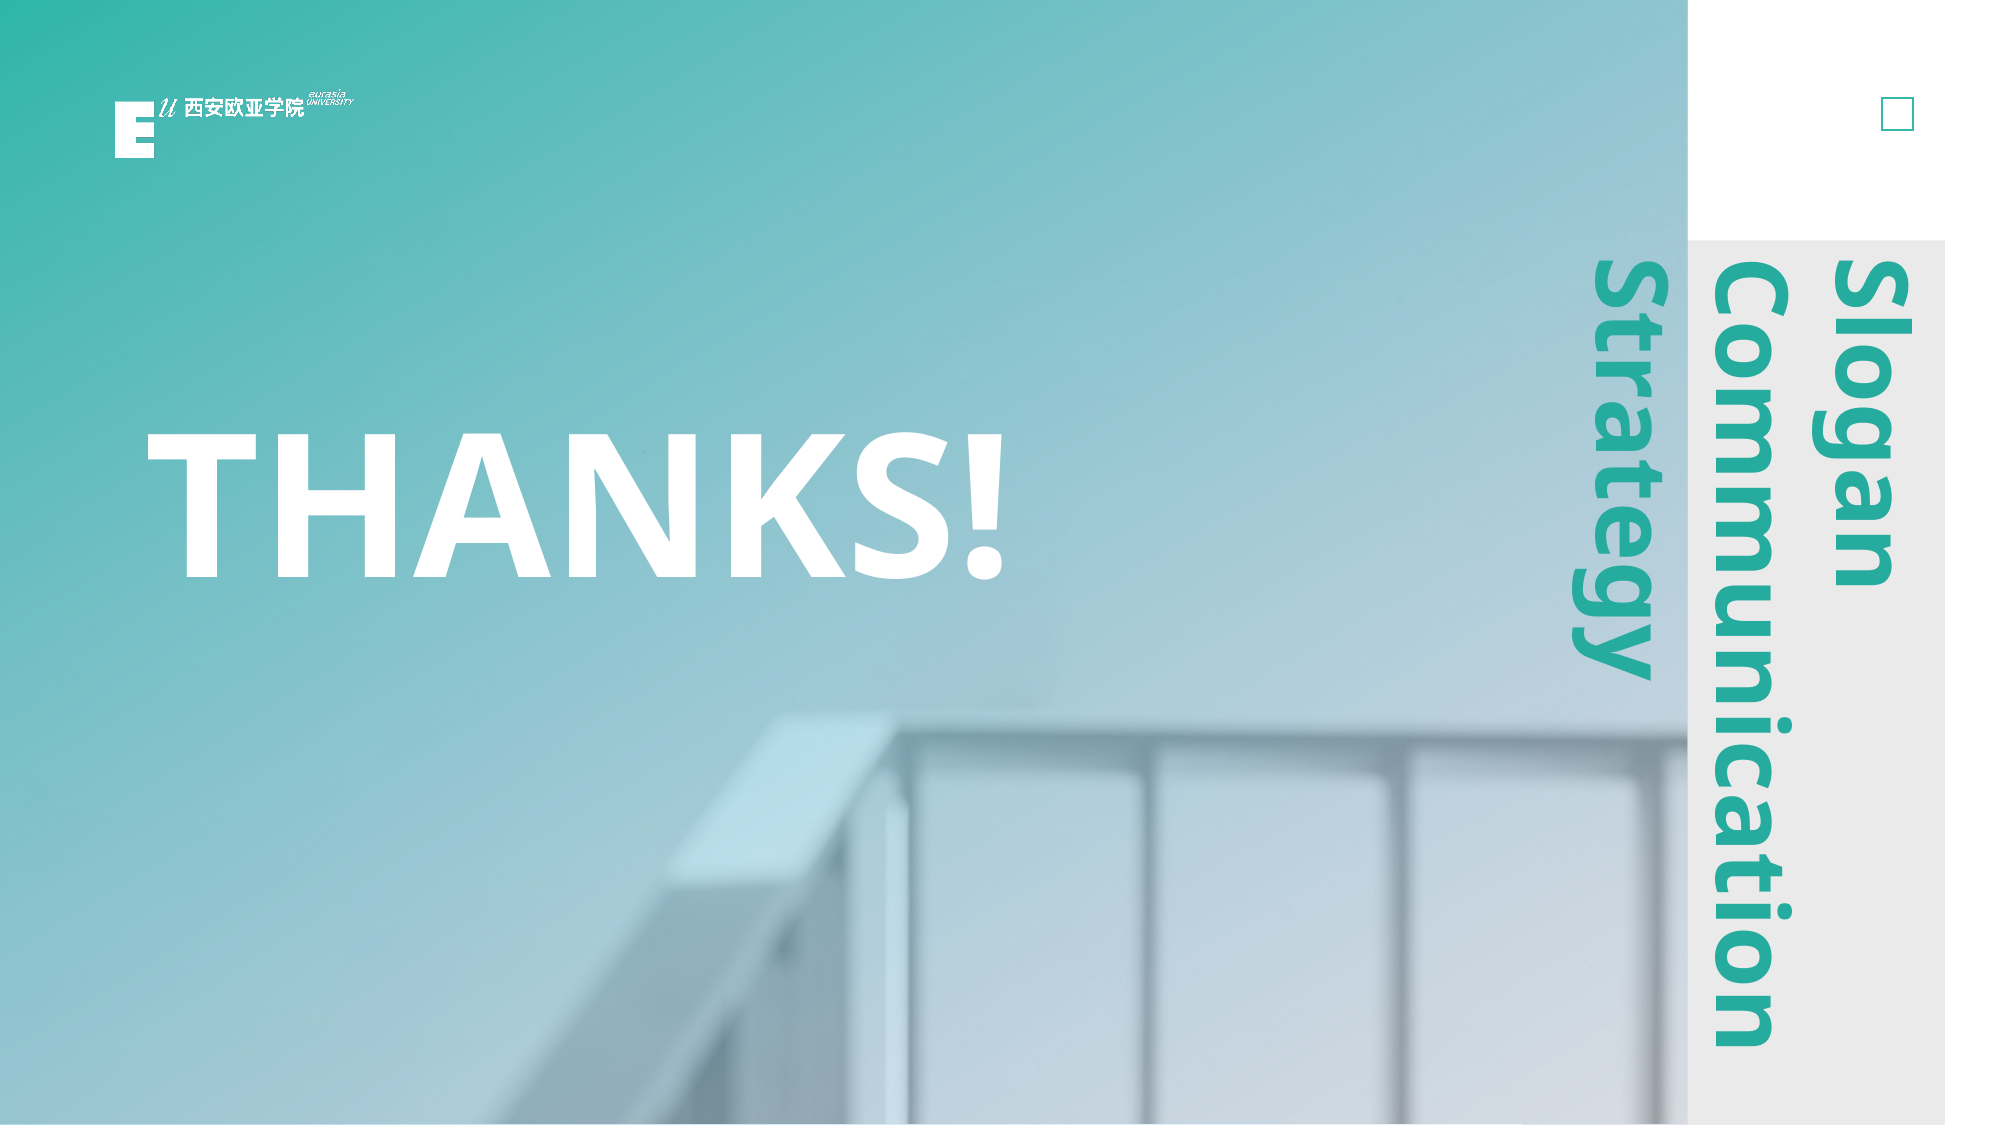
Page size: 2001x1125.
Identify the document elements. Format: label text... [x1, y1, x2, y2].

text_box Slogan Communication Strategy [1688, 241, 1944, 1083]
picture [0, 0, 1688, 1124]
text_box [1881, 97, 1914, 131]
text_box [1688, 239, 1946, 1125]
